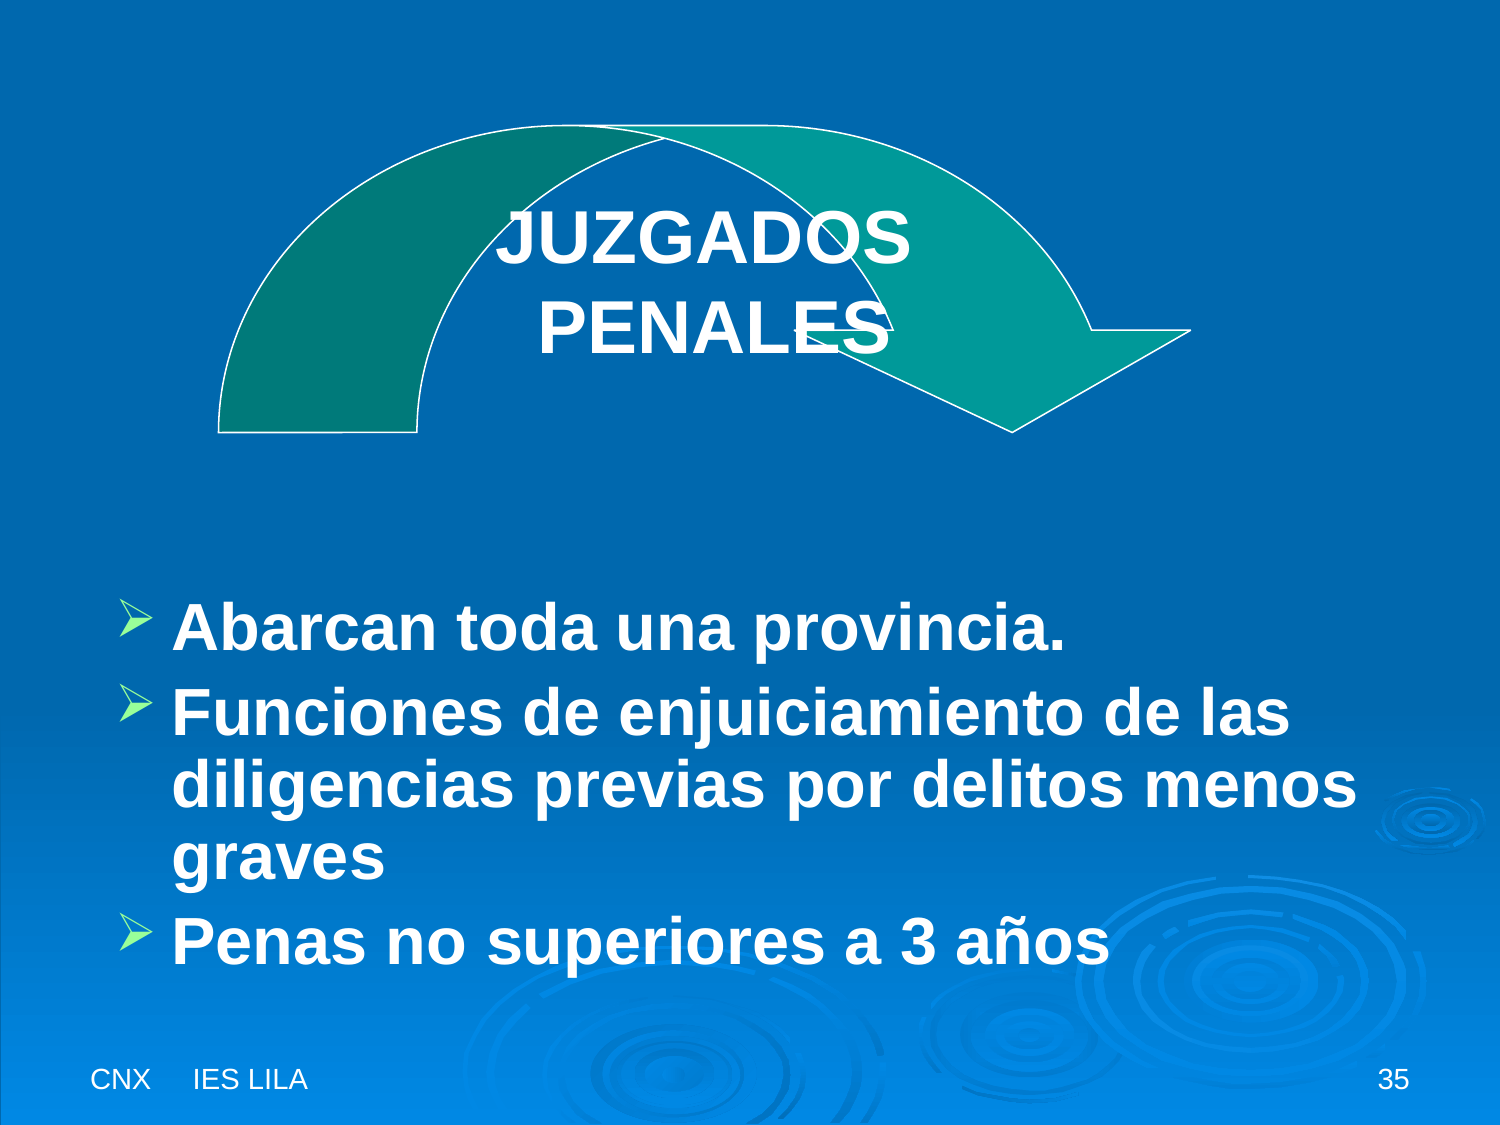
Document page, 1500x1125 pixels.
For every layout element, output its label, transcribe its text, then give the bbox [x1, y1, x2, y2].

slide_number CNX IES LILA [74, 1024, 426, 1103]
text_box JUZGADOS PENALES [218, 125, 1191, 433]
list Abarcan toda una provincia. Funciones de enjuiciamiento de las diligencias previas por delitos menos graves Penas no superiores a 3 años [100, 491, 1451, 1000]
slide_number 35 [1074, 1024, 1426, 1103]
